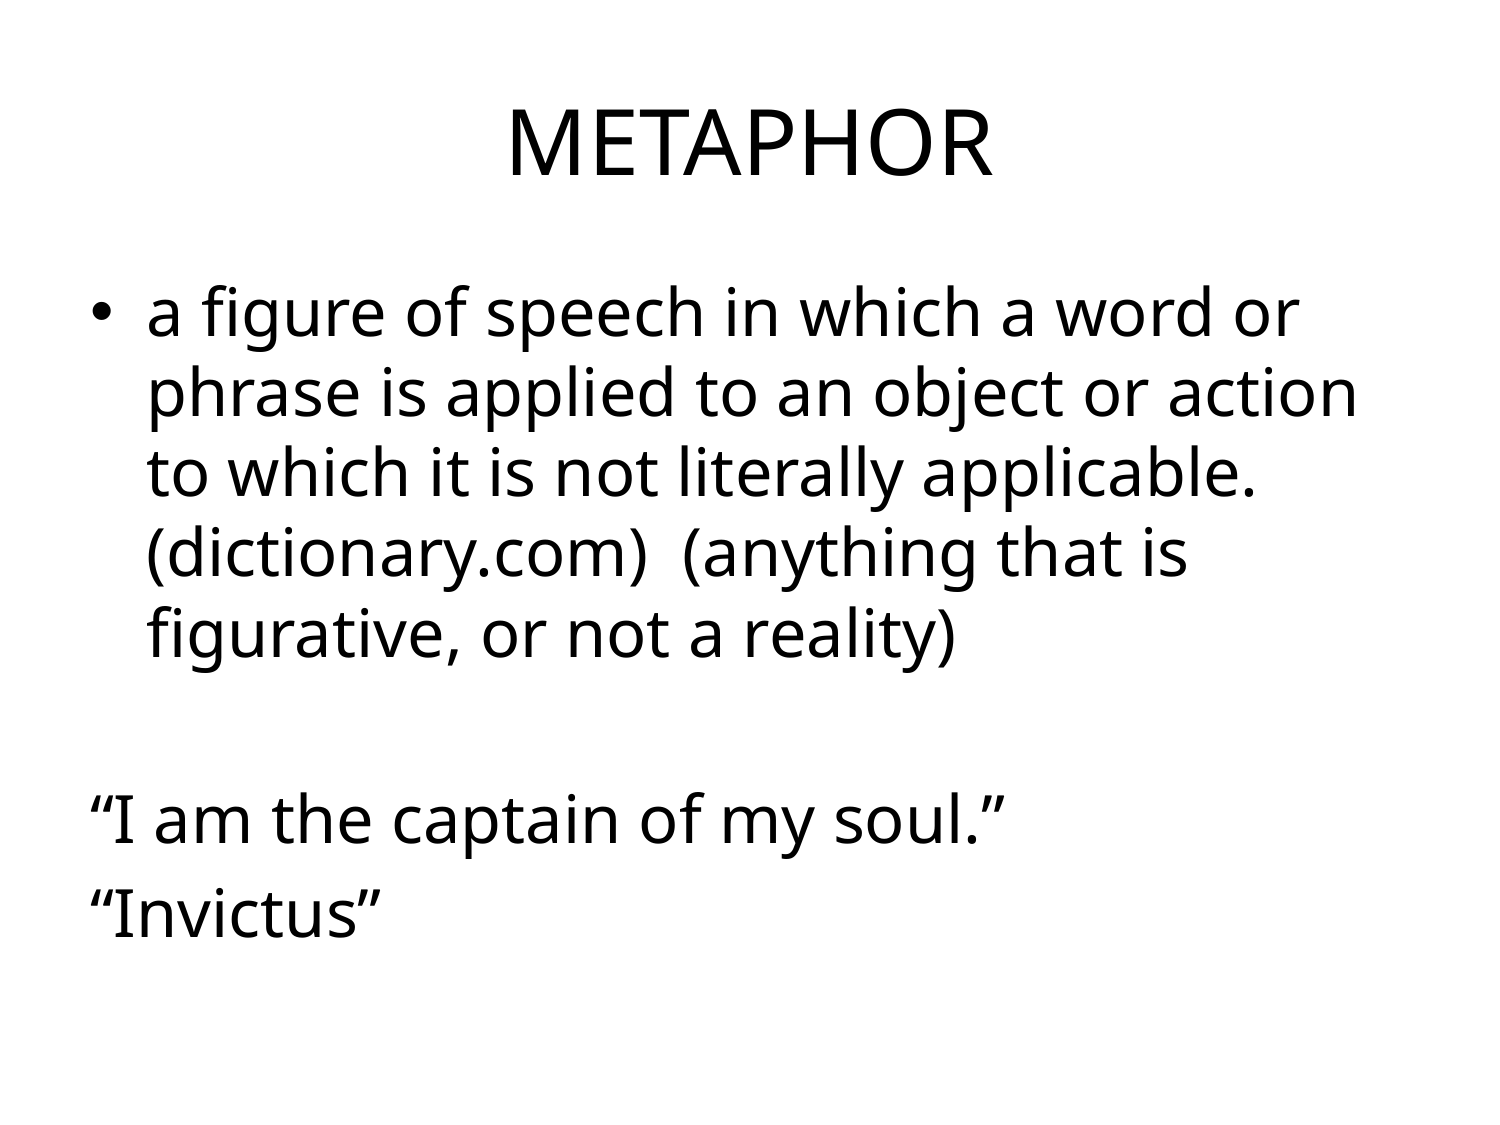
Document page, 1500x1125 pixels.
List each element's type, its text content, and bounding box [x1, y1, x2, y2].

list a figure of speech in which a word or phrase is applied to an object or action to which it is not literally applicable. (dictionary.com) (anything that is figurative, or not a reality) “I am the captain of my soul.” “Invictus” [75, 262, 1425, 1005]
title METAPHOR [75, 45, 1425, 233]
